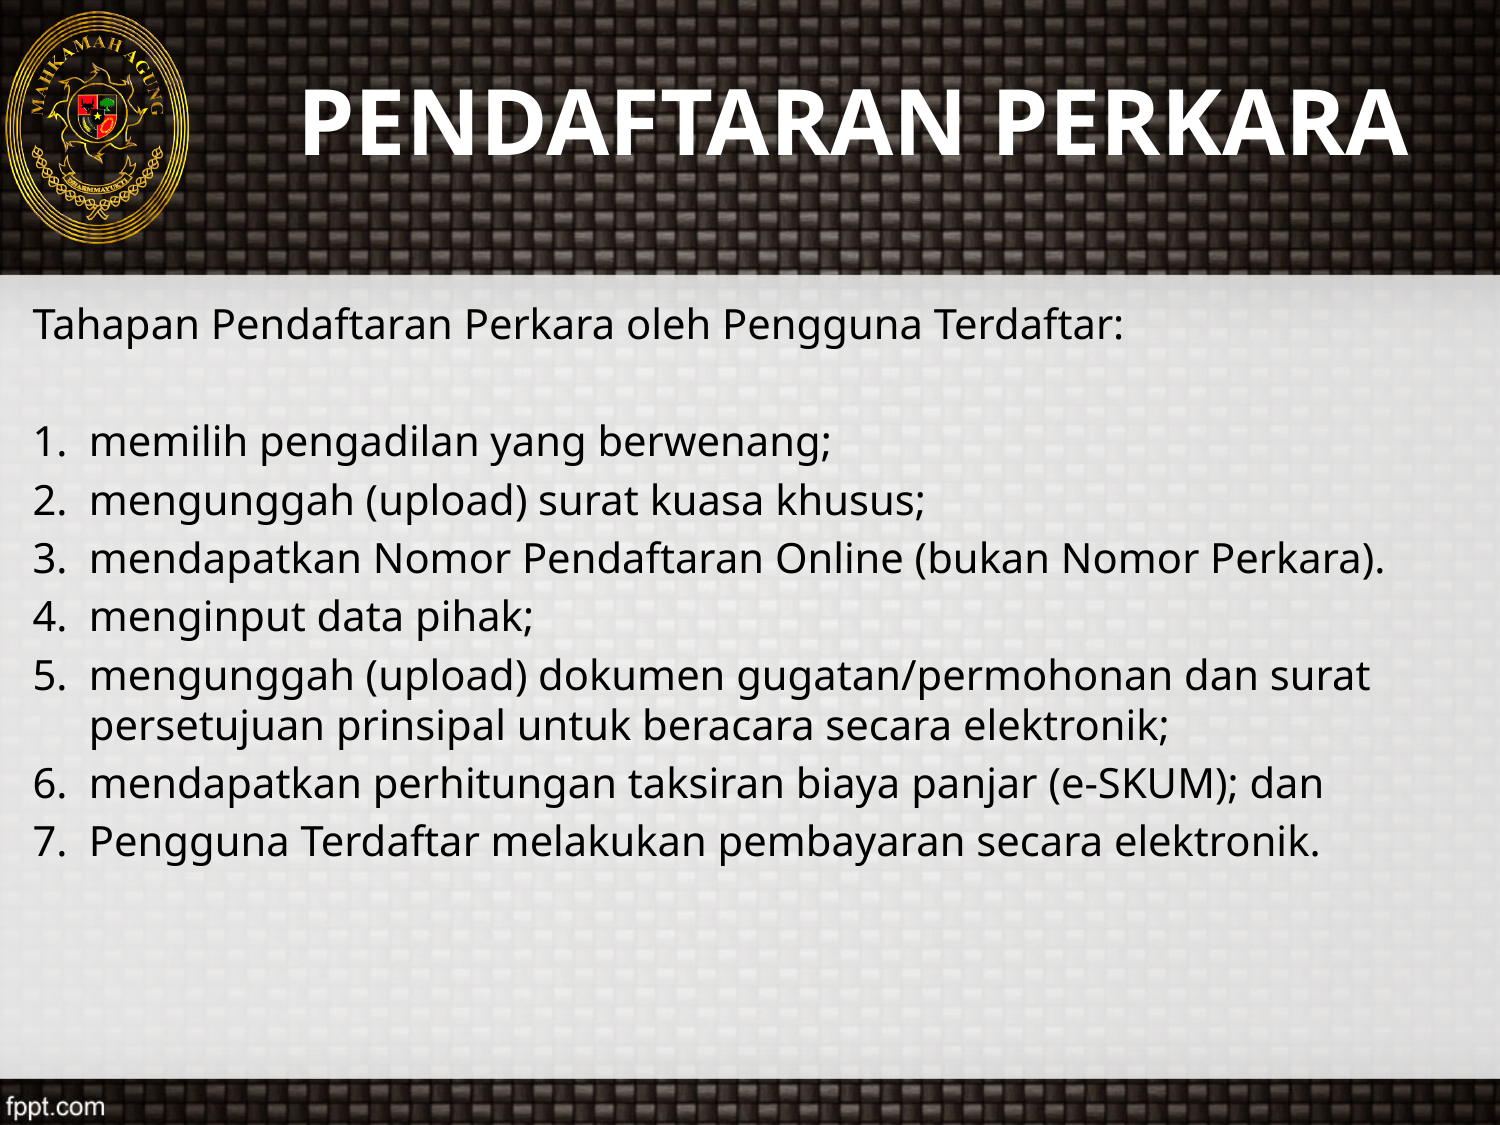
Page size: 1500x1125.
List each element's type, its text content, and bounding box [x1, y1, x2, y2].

list Tahapan Pendaftaran Perkara oleh Pengguna Terdaftar: memilih pengadilan yang berwenang; mengunggah (upload) surat kuasa khusus; mendapatkan Nomor Pendaftaran Online (bukan Nomor Perkara). menginput data pihak; mengunggah (upload) dokumen gugatan/permohonan dan surat persetujuan prinsipal untuk beracara secara elektronik; mendapatkan perhitungan taksiran biaya panjar (e-SKUM); dan Pengguna Terdaftar melakukan pembayaran secara elektronik. [17, 290, 1483, 1071]
picture [0, 0, 1500, 1125]
title PENDAFTARAN PERKARA [230, 54, 1425, 184]
